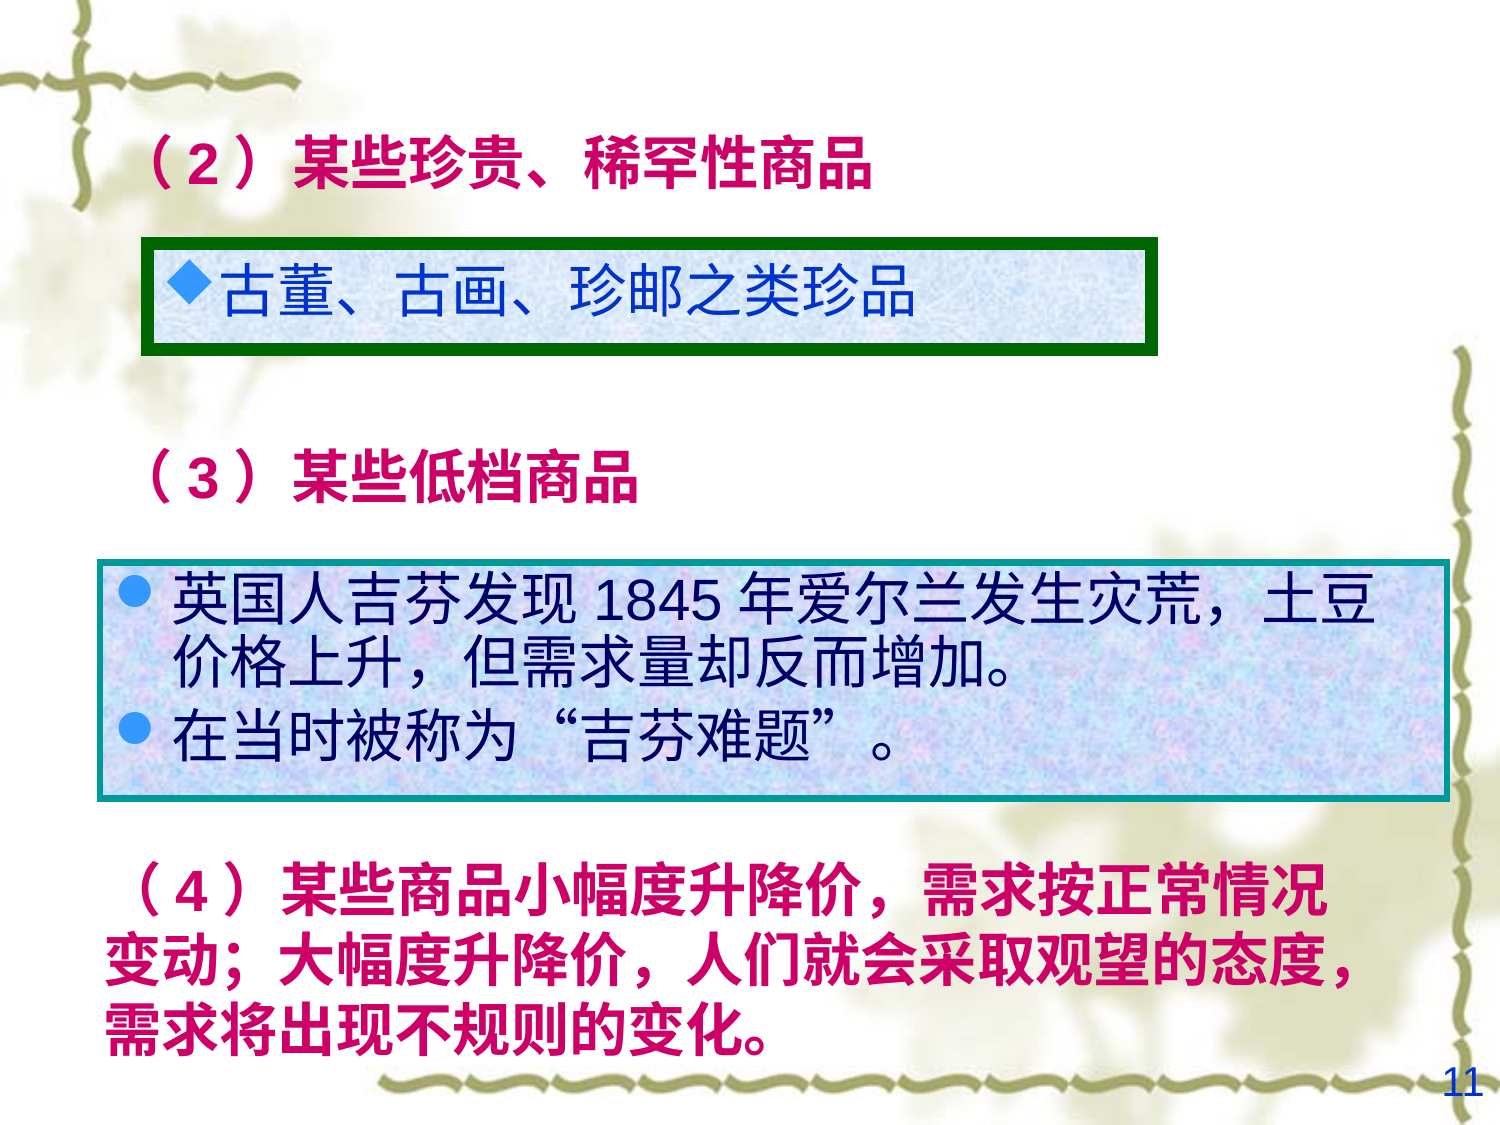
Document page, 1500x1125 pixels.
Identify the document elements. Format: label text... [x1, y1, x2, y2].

list 古董、古画、珍邮之类珍品 [147, 243, 1152, 350]
slide_number 11 [1080, 1046, 1500, 1125]
text_box （4）某些商品小幅度升降价，需求按正常情况变动；大幅度升降价，人们就会采取观望的态度，需求将出现不规则的变化。 [88, 846, 1393, 1071]
title （2）某些珍贵、稀罕性商品 [100, 101, 896, 222]
text_box （3）某些低档商品 [100, 432, 656, 518]
picture [0, 0, 1500, 1125]
text_box 英国人吉芬发现1845年爱尔兰发生灾荒，土豆价格上升，但需求量却反而增加。 在当时被称为“吉芬难题”。 [100, 562, 1447, 799]
